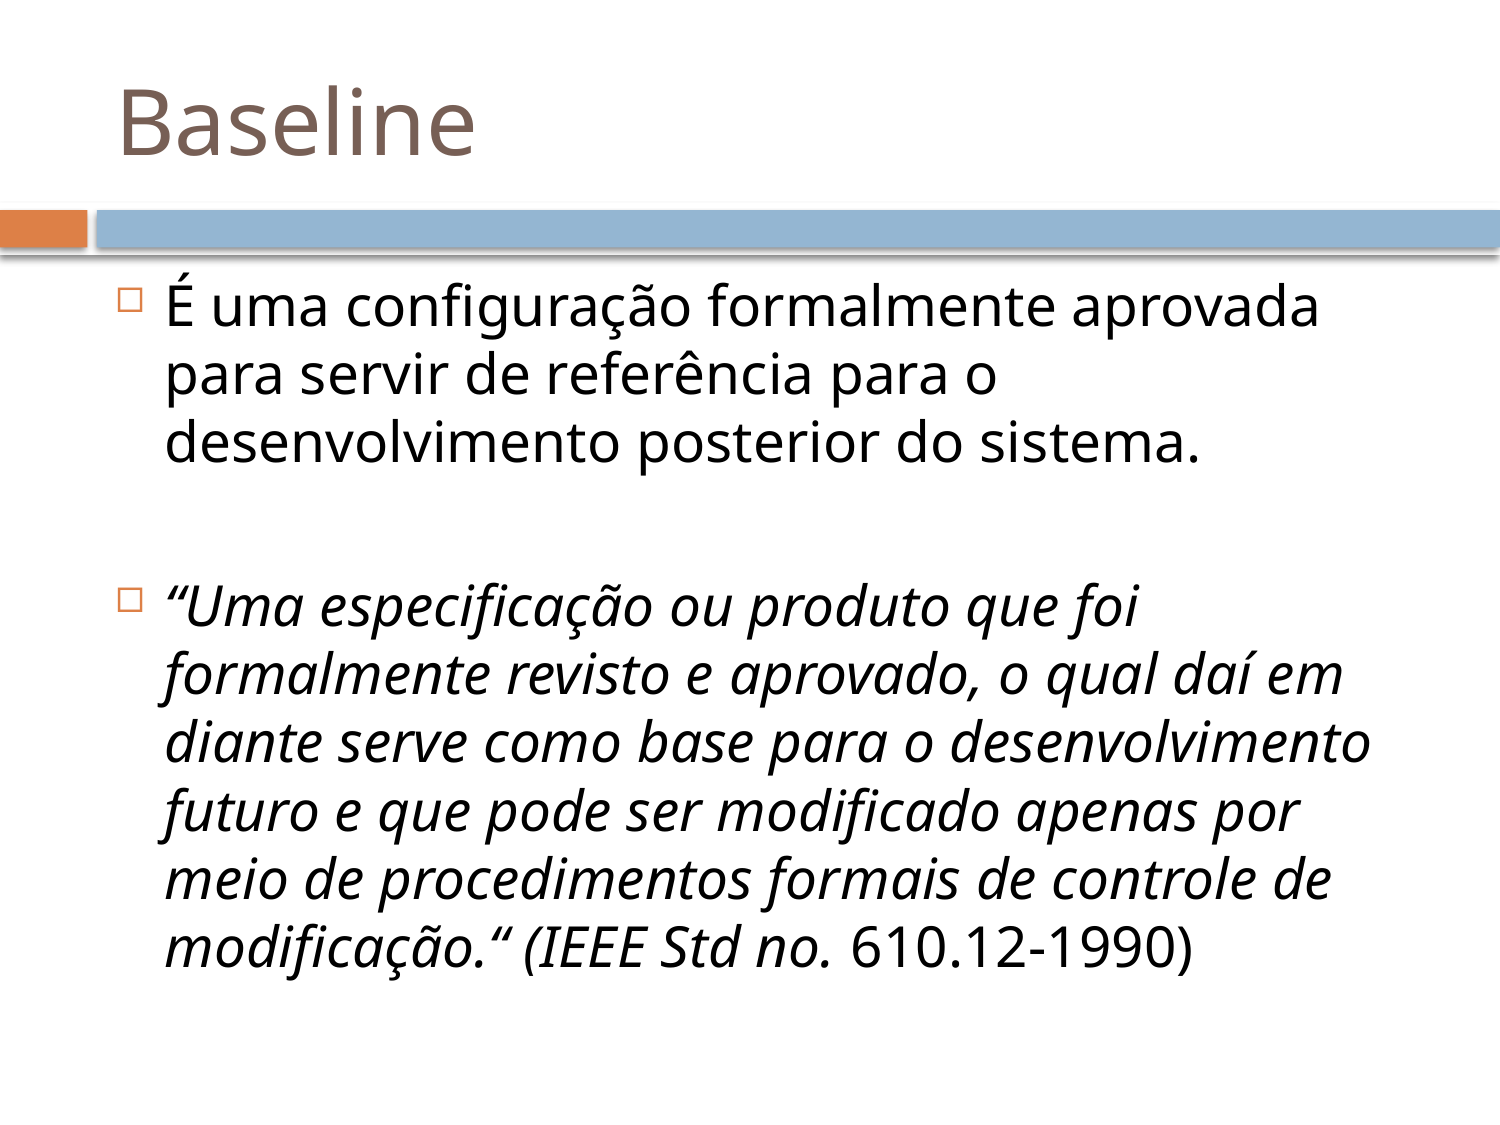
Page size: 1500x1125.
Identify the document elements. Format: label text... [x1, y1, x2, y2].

title Baseline [100, 37, 1438, 200]
list É uma configuração formalmente aprovada para servir de referência para o desenvolvimento posterior do sistema. “Uma especificação ou produto que foi formalmente revisto e aprovado, o qual daí em diante serve como base para o desenvolvimento futuro e que pode ser modificado apenas por meio de procedimentos formais de controle de modificação.“ (IEEE Std no. 610.12-1990) [100, 262, 1438, 1000]
